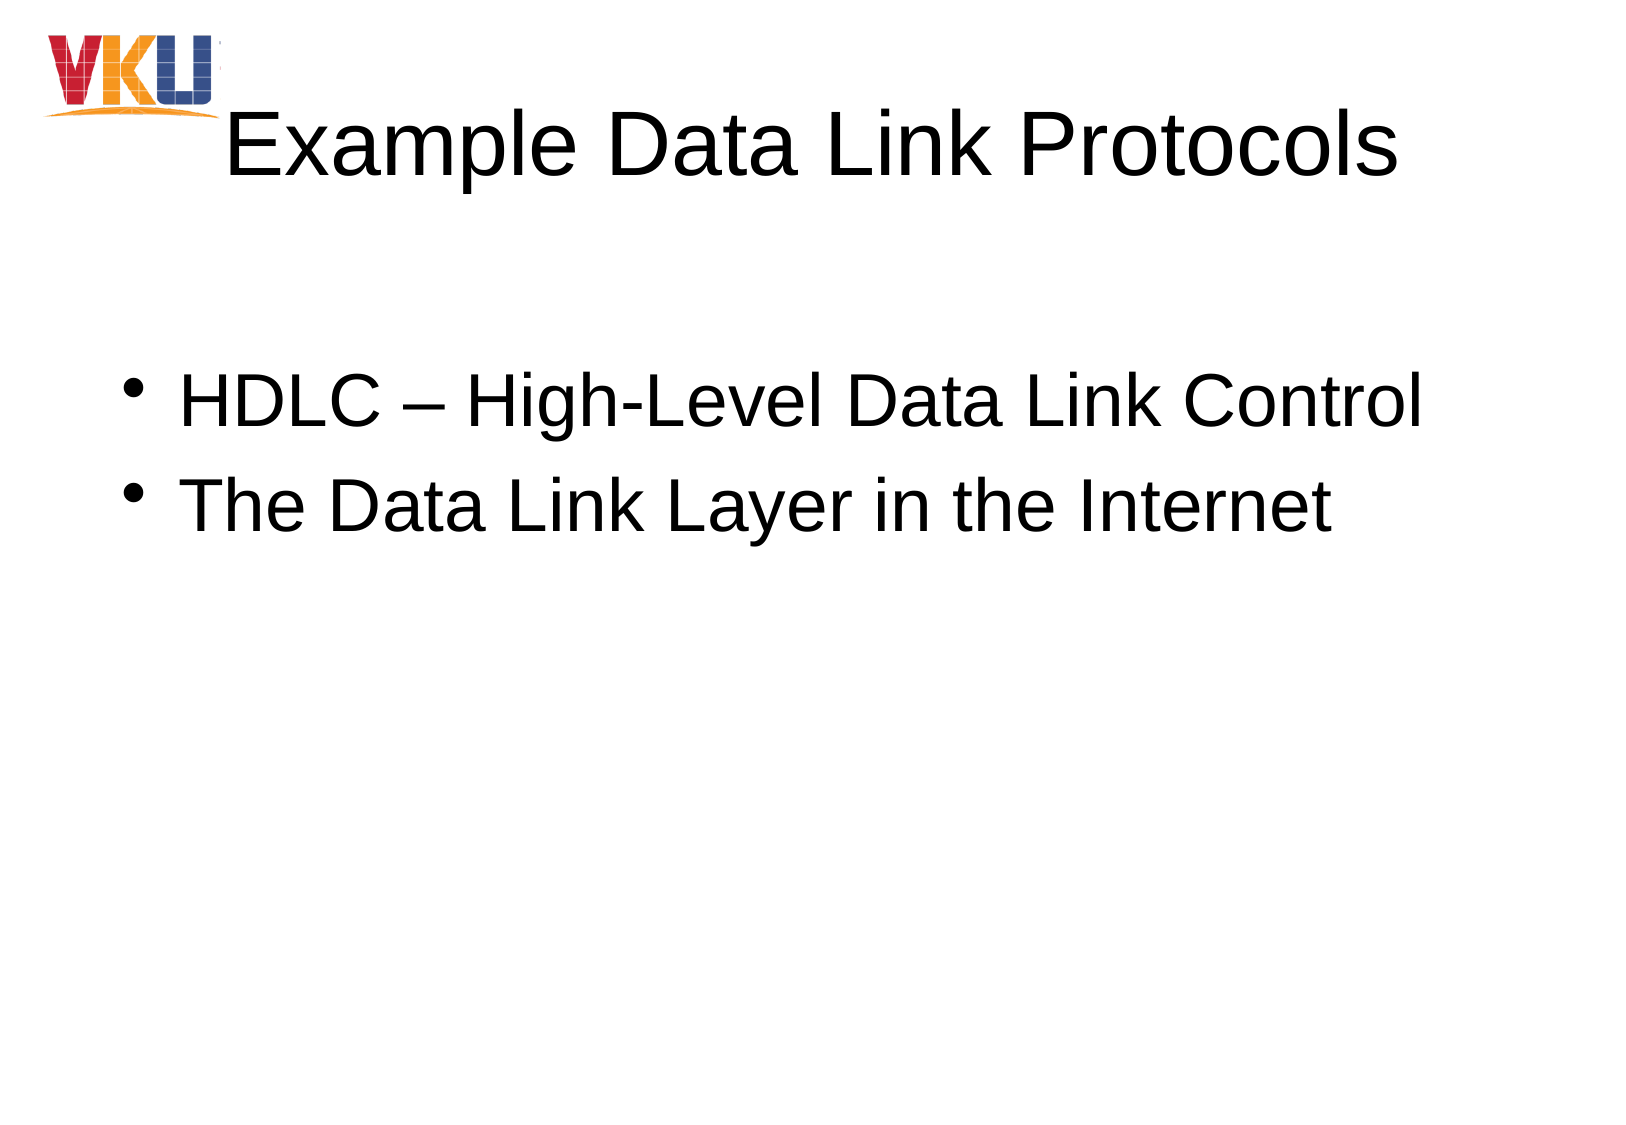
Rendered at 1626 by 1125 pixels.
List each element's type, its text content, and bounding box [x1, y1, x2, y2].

list HDLC – High-Level Data Link Control The Data Link Layer in the Internet [106, 343, 1625, 1075]
picture [32, 21, 228, 129]
title Example Data Link Protocols [81, 45, 1544, 233]
